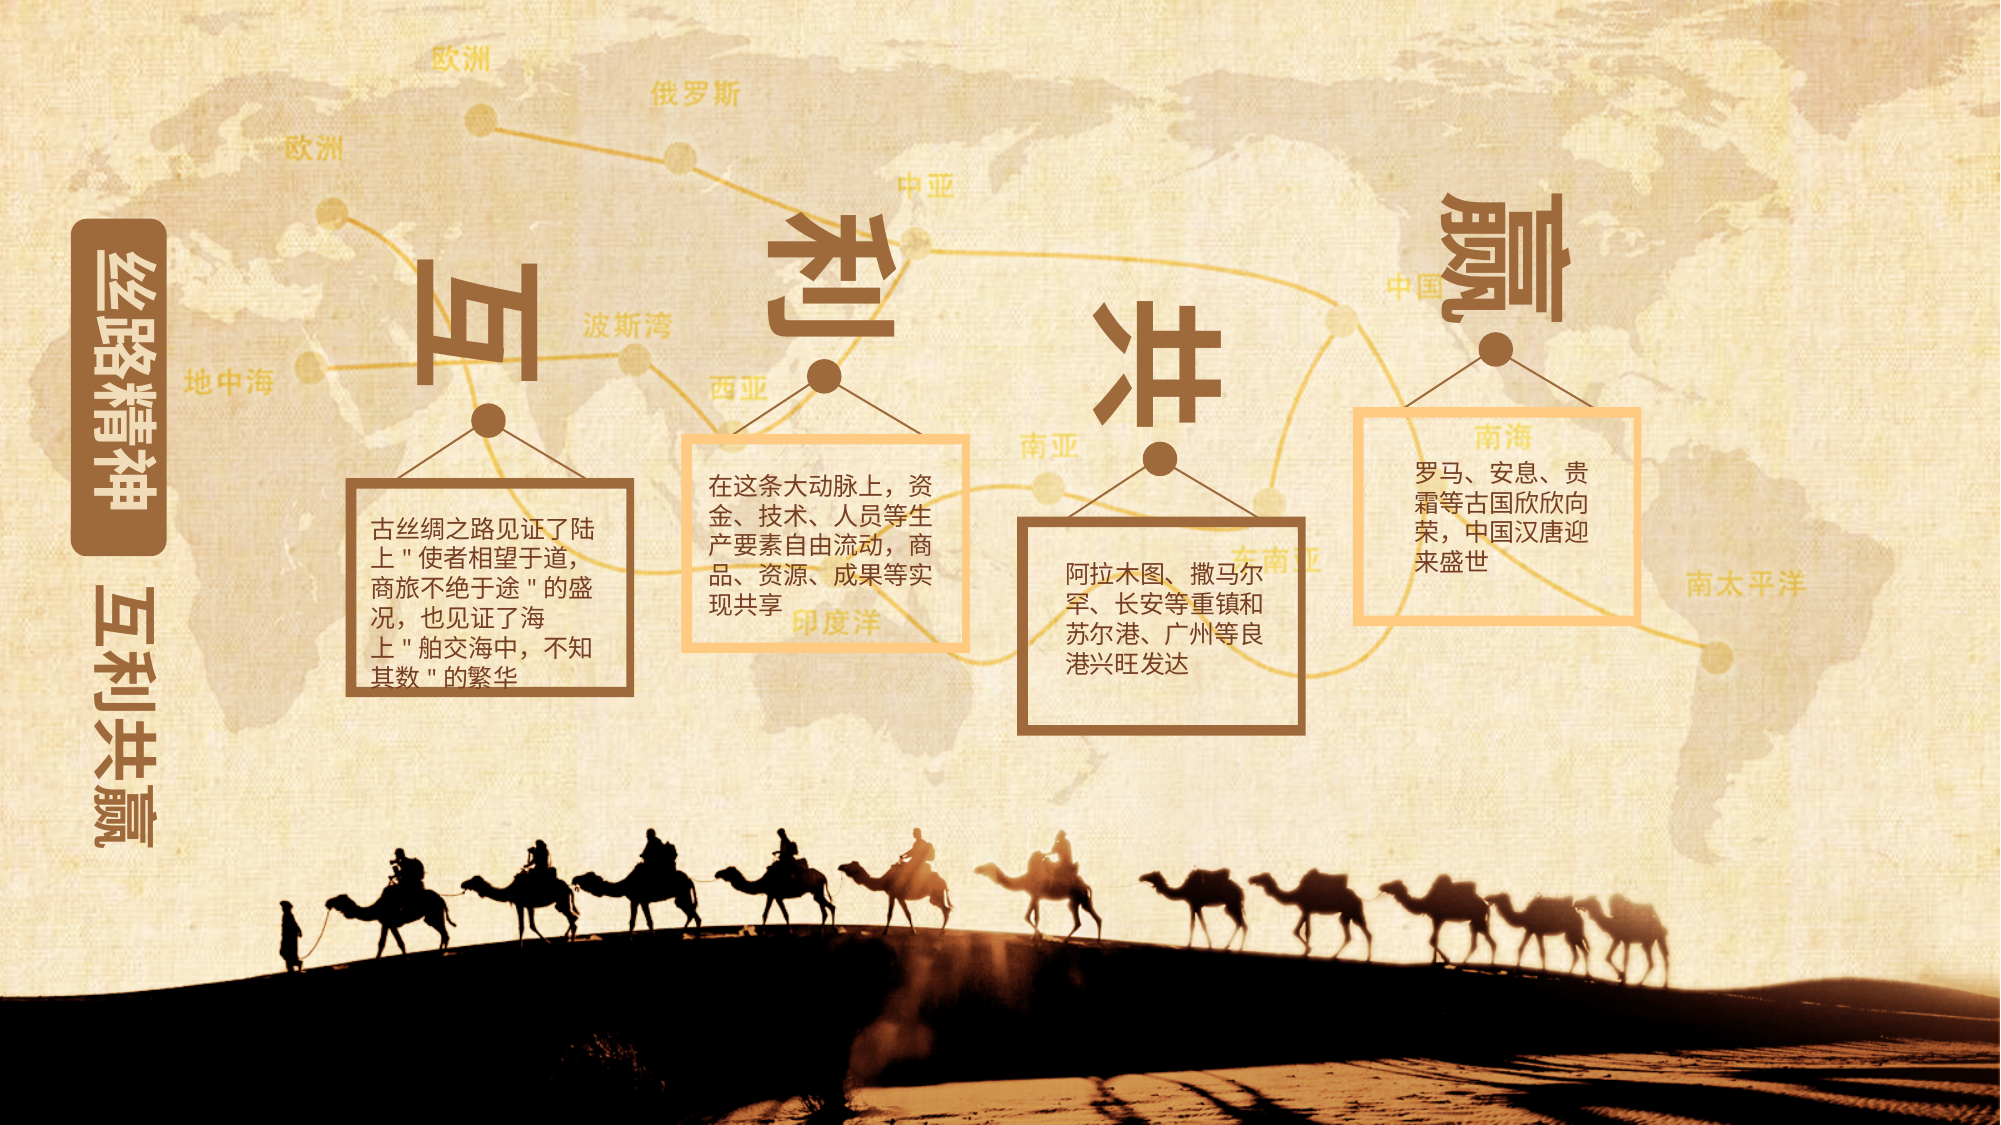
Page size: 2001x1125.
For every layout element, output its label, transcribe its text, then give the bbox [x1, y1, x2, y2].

text_box 利 [727, 194, 925, 349]
text_box 共 [1053, 281, 1251, 436]
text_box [1352, 332, 1642, 626]
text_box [681, 359, 970, 653]
text_box 互 [374, 238, 572, 393]
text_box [1017, 441, 1306, 736]
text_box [345, 403, 635, 718]
text_box 赢 [1402, 174, 1599, 329]
picture [0, 0, 2000, 1125]
text_box 互利共赢 [63, 568, 175, 853]
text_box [63, 218, 175, 557]
